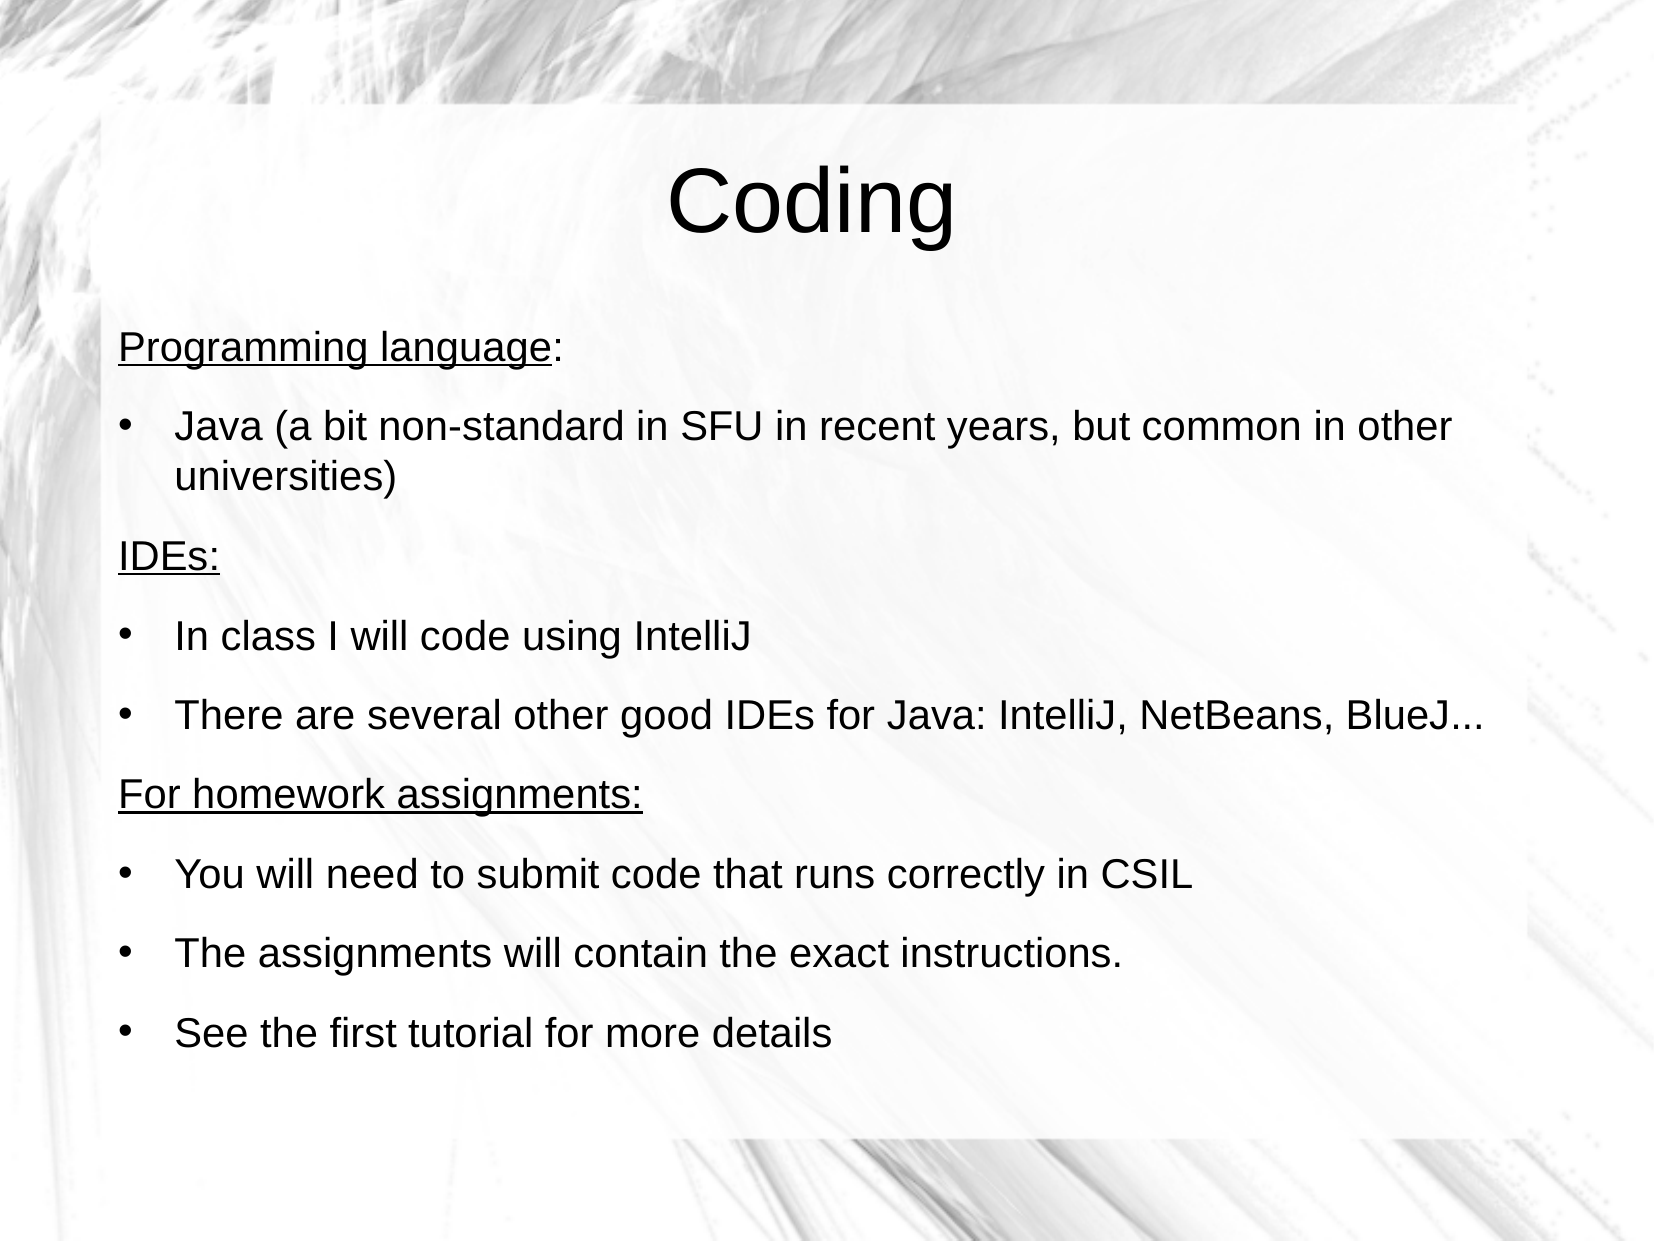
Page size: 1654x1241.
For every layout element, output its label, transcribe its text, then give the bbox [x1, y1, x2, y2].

title Coding [118, 112, 1506, 281]
list Programming language: Java (a bit non-standard in SFU in recent years, but common in other universities) IDEs: In class I will code using IntelliJ There are several other good IDEs for Java: IntelliJ, NetBeans, BlueJ... For homework assignments: You will need to submit code that runs correctly in CSIL The assignments will contain the exact instructions. See the first tutorial for more details [118, 319, 1571, 1102]
picture [0, 0, 1654, 1241]
